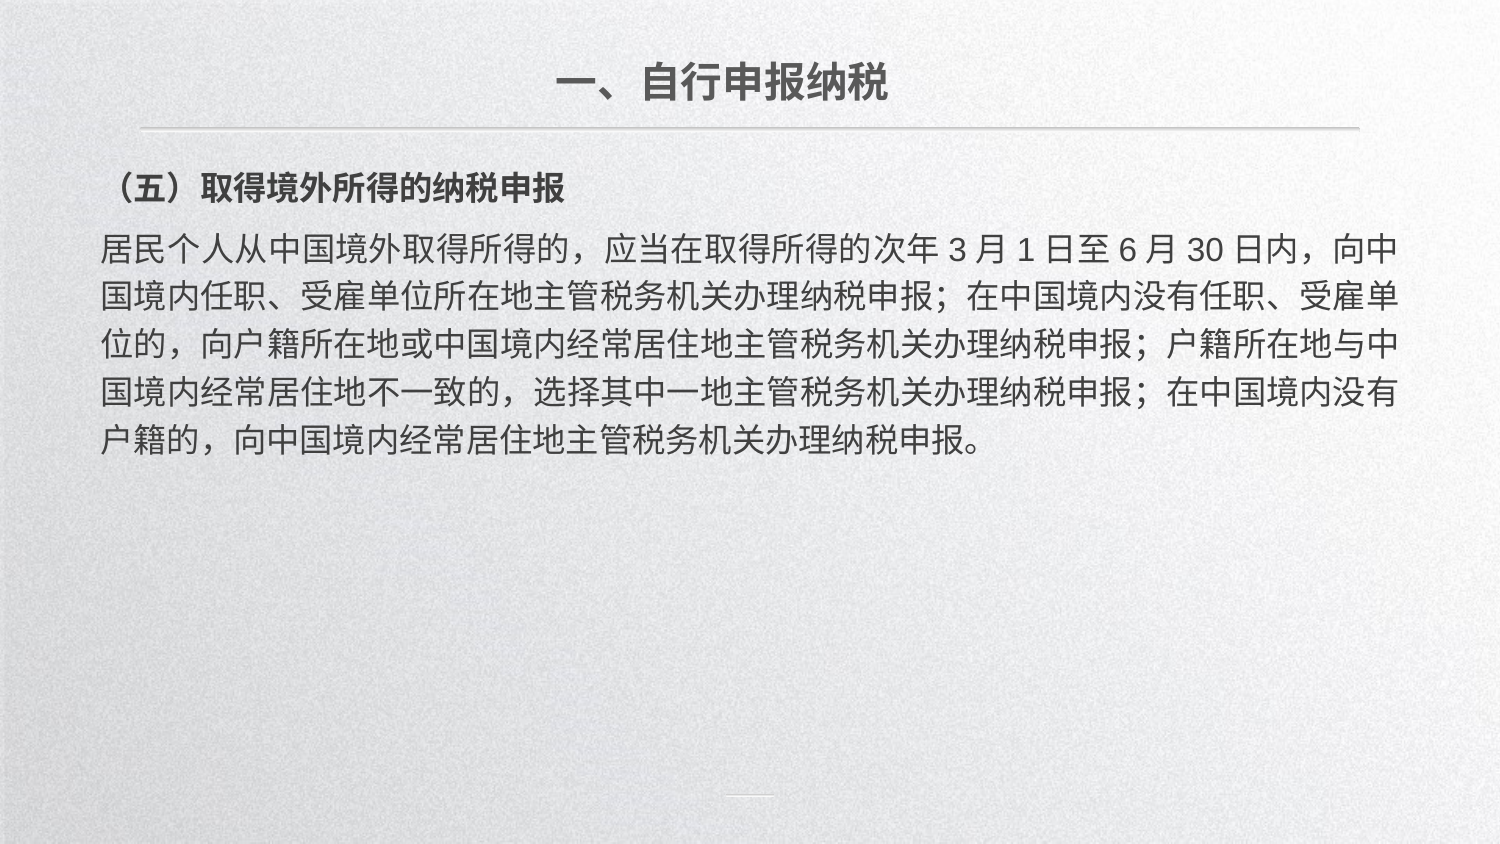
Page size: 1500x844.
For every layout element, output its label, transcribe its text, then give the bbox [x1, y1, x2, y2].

text_box 一、自行申报纳税 [0, 50, 1446, 112]
picture [0, 0, 1500, 844]
text_box （五）取得境外所得的纳税申报 居民个人从中国境外取得所得的，应当在取得所得的次年3月1日至6月30日内，向中国境内任职、受雇单位所在地主管税务机关办理纳税申报；在中国境内没有任职、受雇单位的，向户籍所在地或中国境内经常居住地主管税务机关办理纳税申报；户籍所在地与中国境内经常居住地不一致的，选择其中一地主管税务机关办理纳税申报；在中国境内没有户籍的，向中国境内经常居住地主管税务机关办理纳税申报。 [100, 159, 1400, 641]
